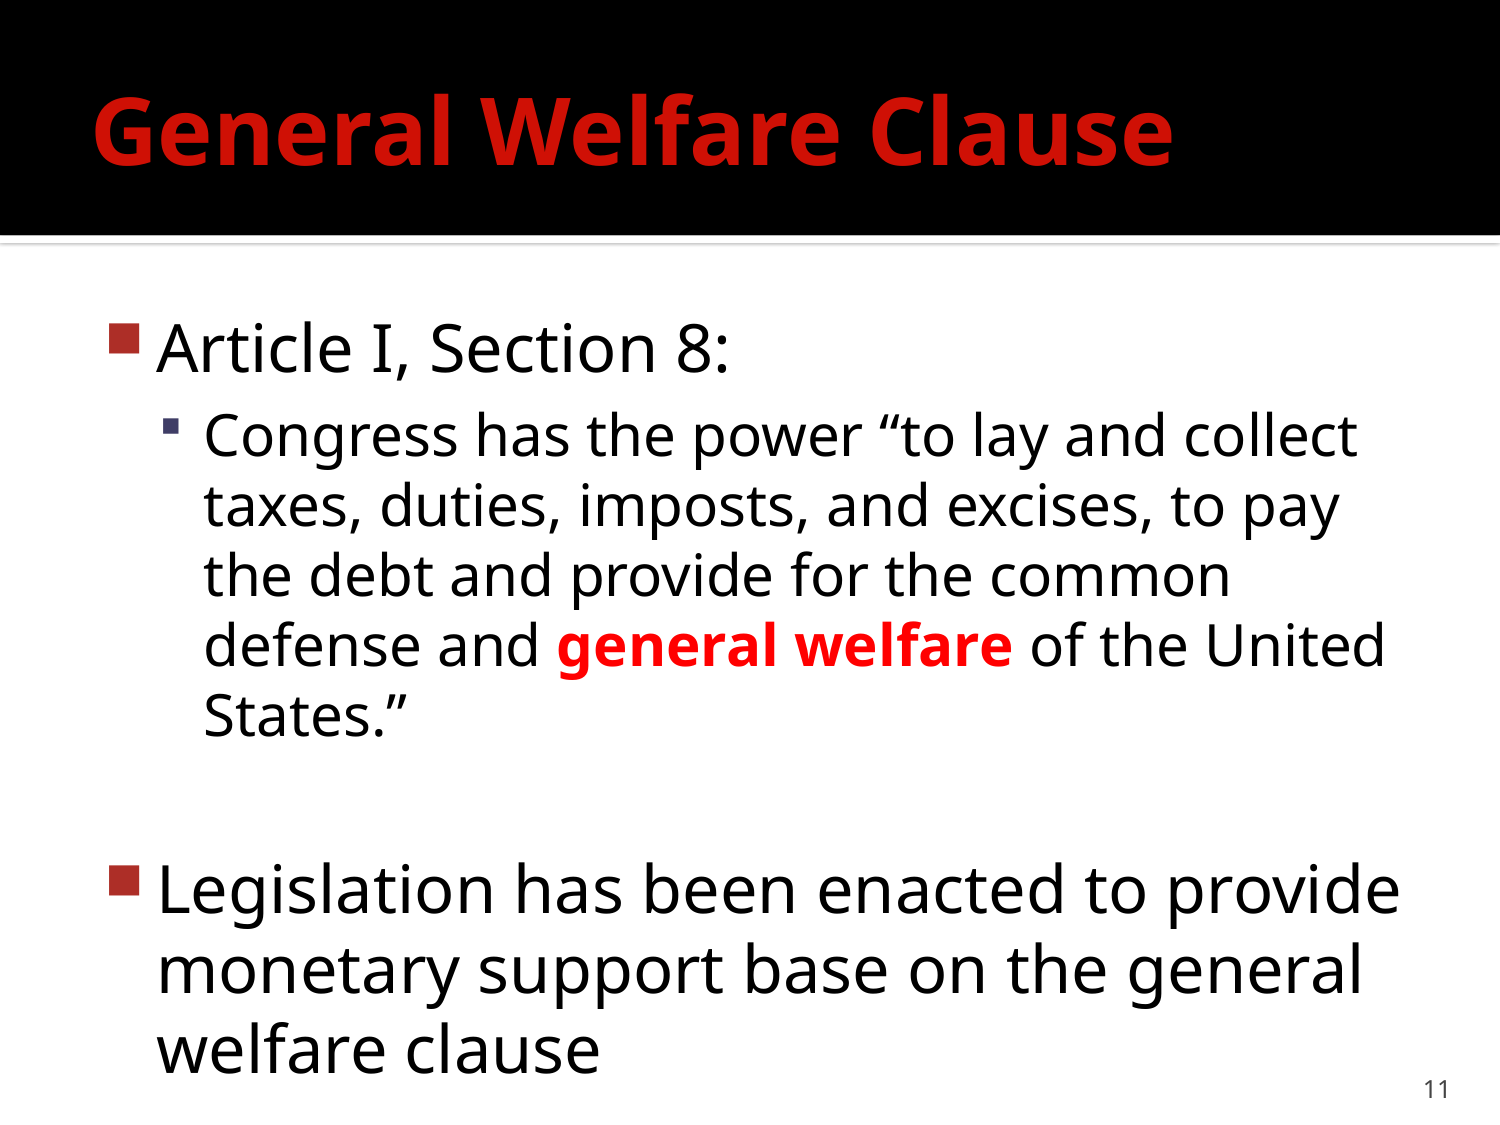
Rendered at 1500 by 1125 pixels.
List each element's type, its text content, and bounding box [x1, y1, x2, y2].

slide_number 11 [1345, 1062, 1467, 1108]
title General Welfare Clause [75, 25, 1425, 231]
list Article I, Section 8: Congress has the power “to lay and collect taxes, duties, imposts, and excises, to pay the debt and provide for the common defense and general welfare of the United States.” Legislation has been enacted to provide monetary support base on the general welfare clause [75, 291, 1425, 1050]
